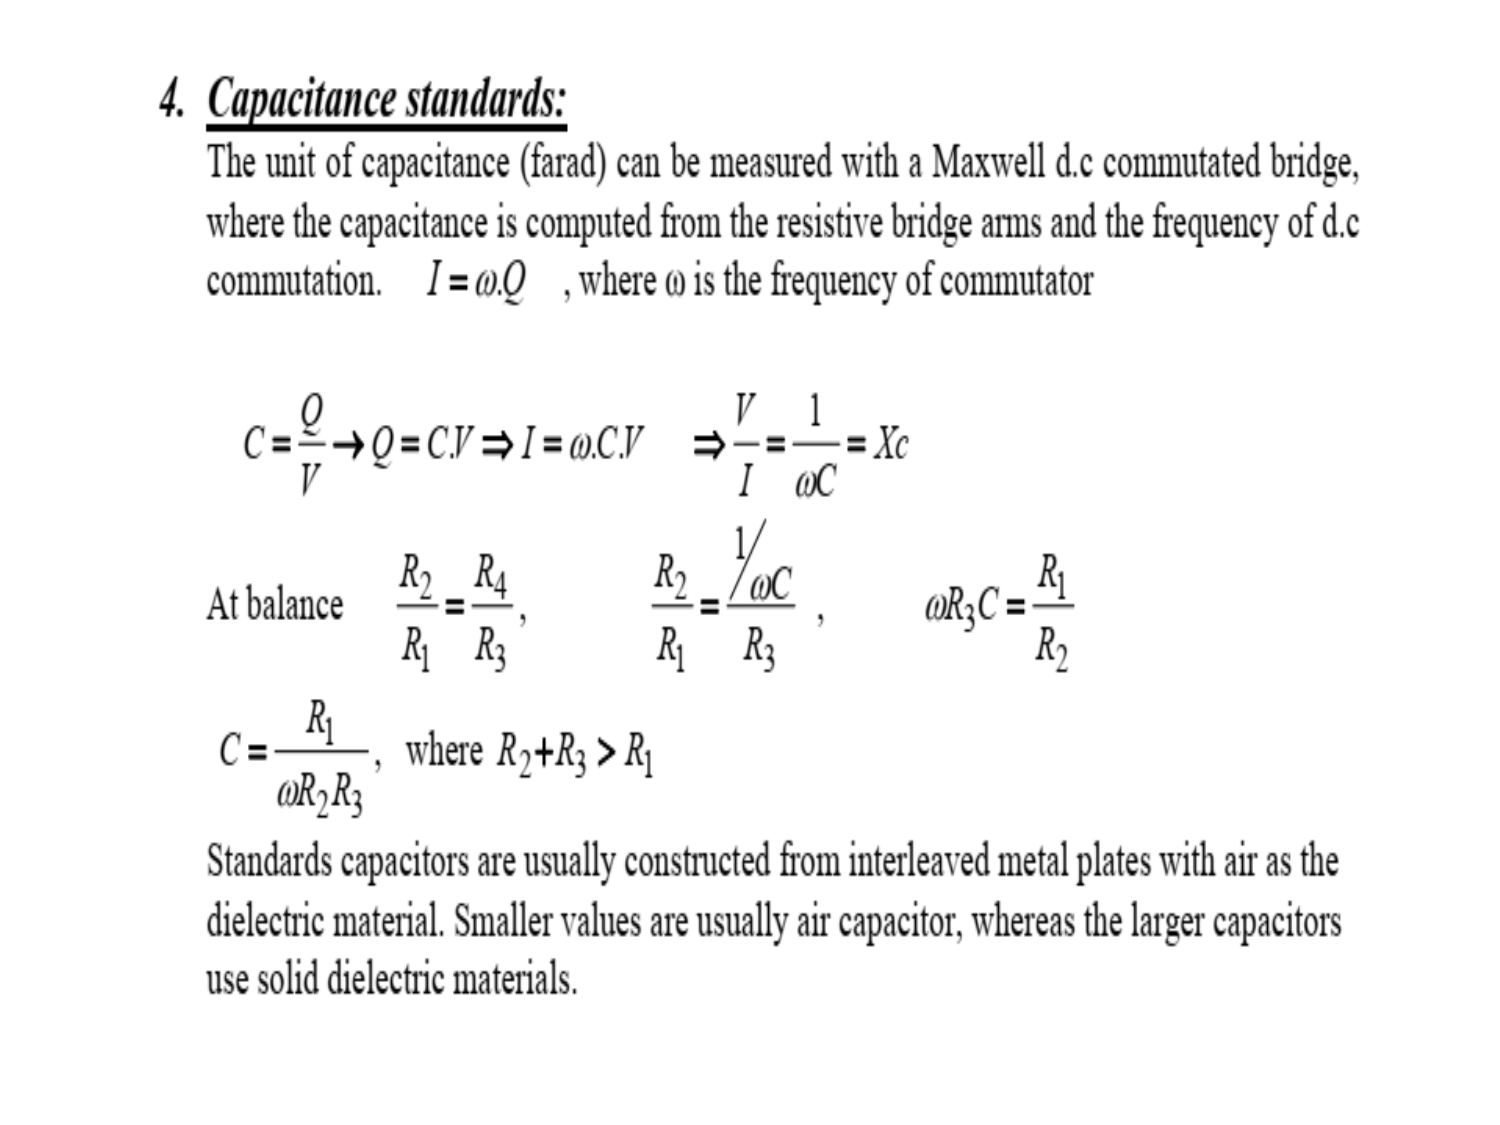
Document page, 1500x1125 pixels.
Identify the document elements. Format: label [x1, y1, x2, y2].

list [100, 62, 1400, 1076]
